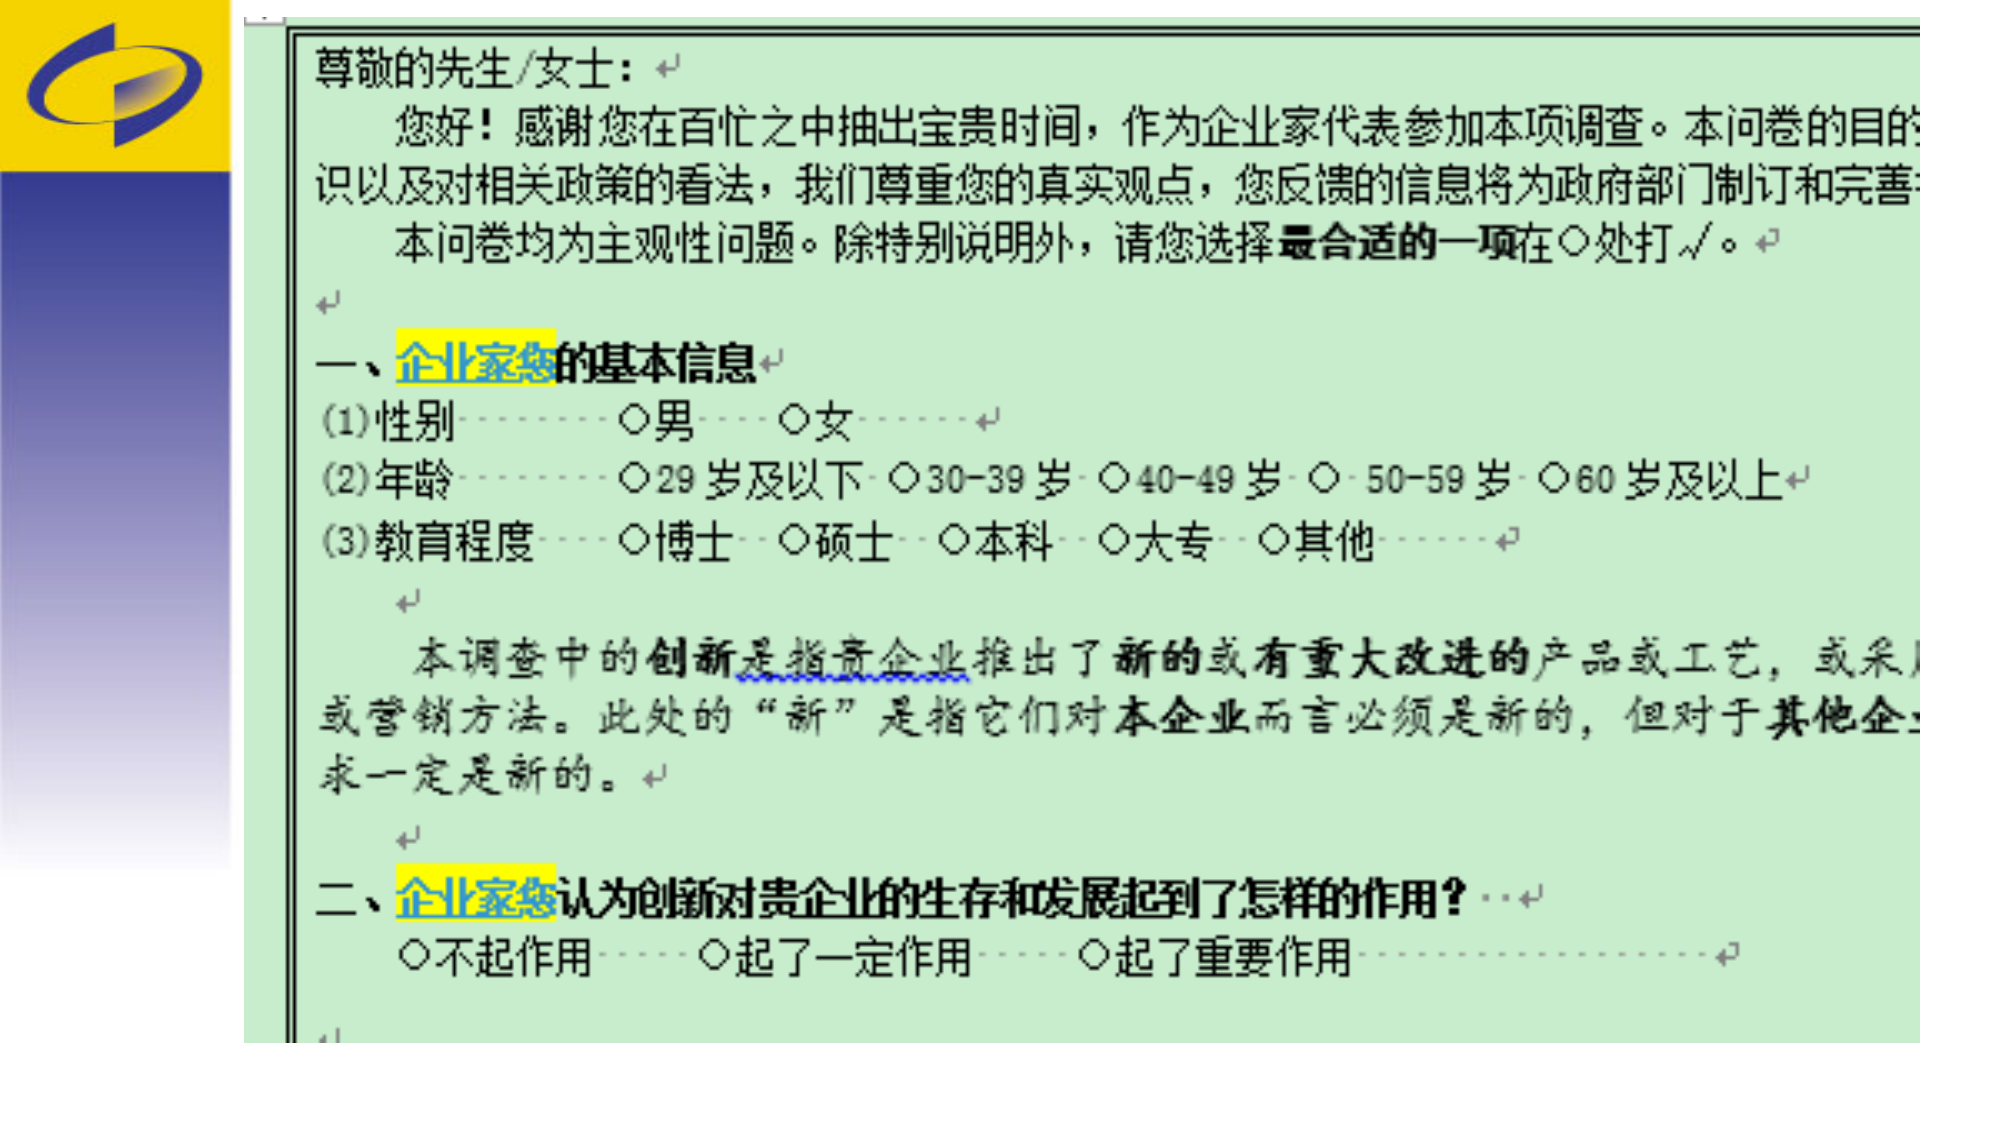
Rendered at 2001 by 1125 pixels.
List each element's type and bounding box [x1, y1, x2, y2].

slide_number [1583, 1024, 2000, 1101]
picture [0, 0, 2000, 1125]
